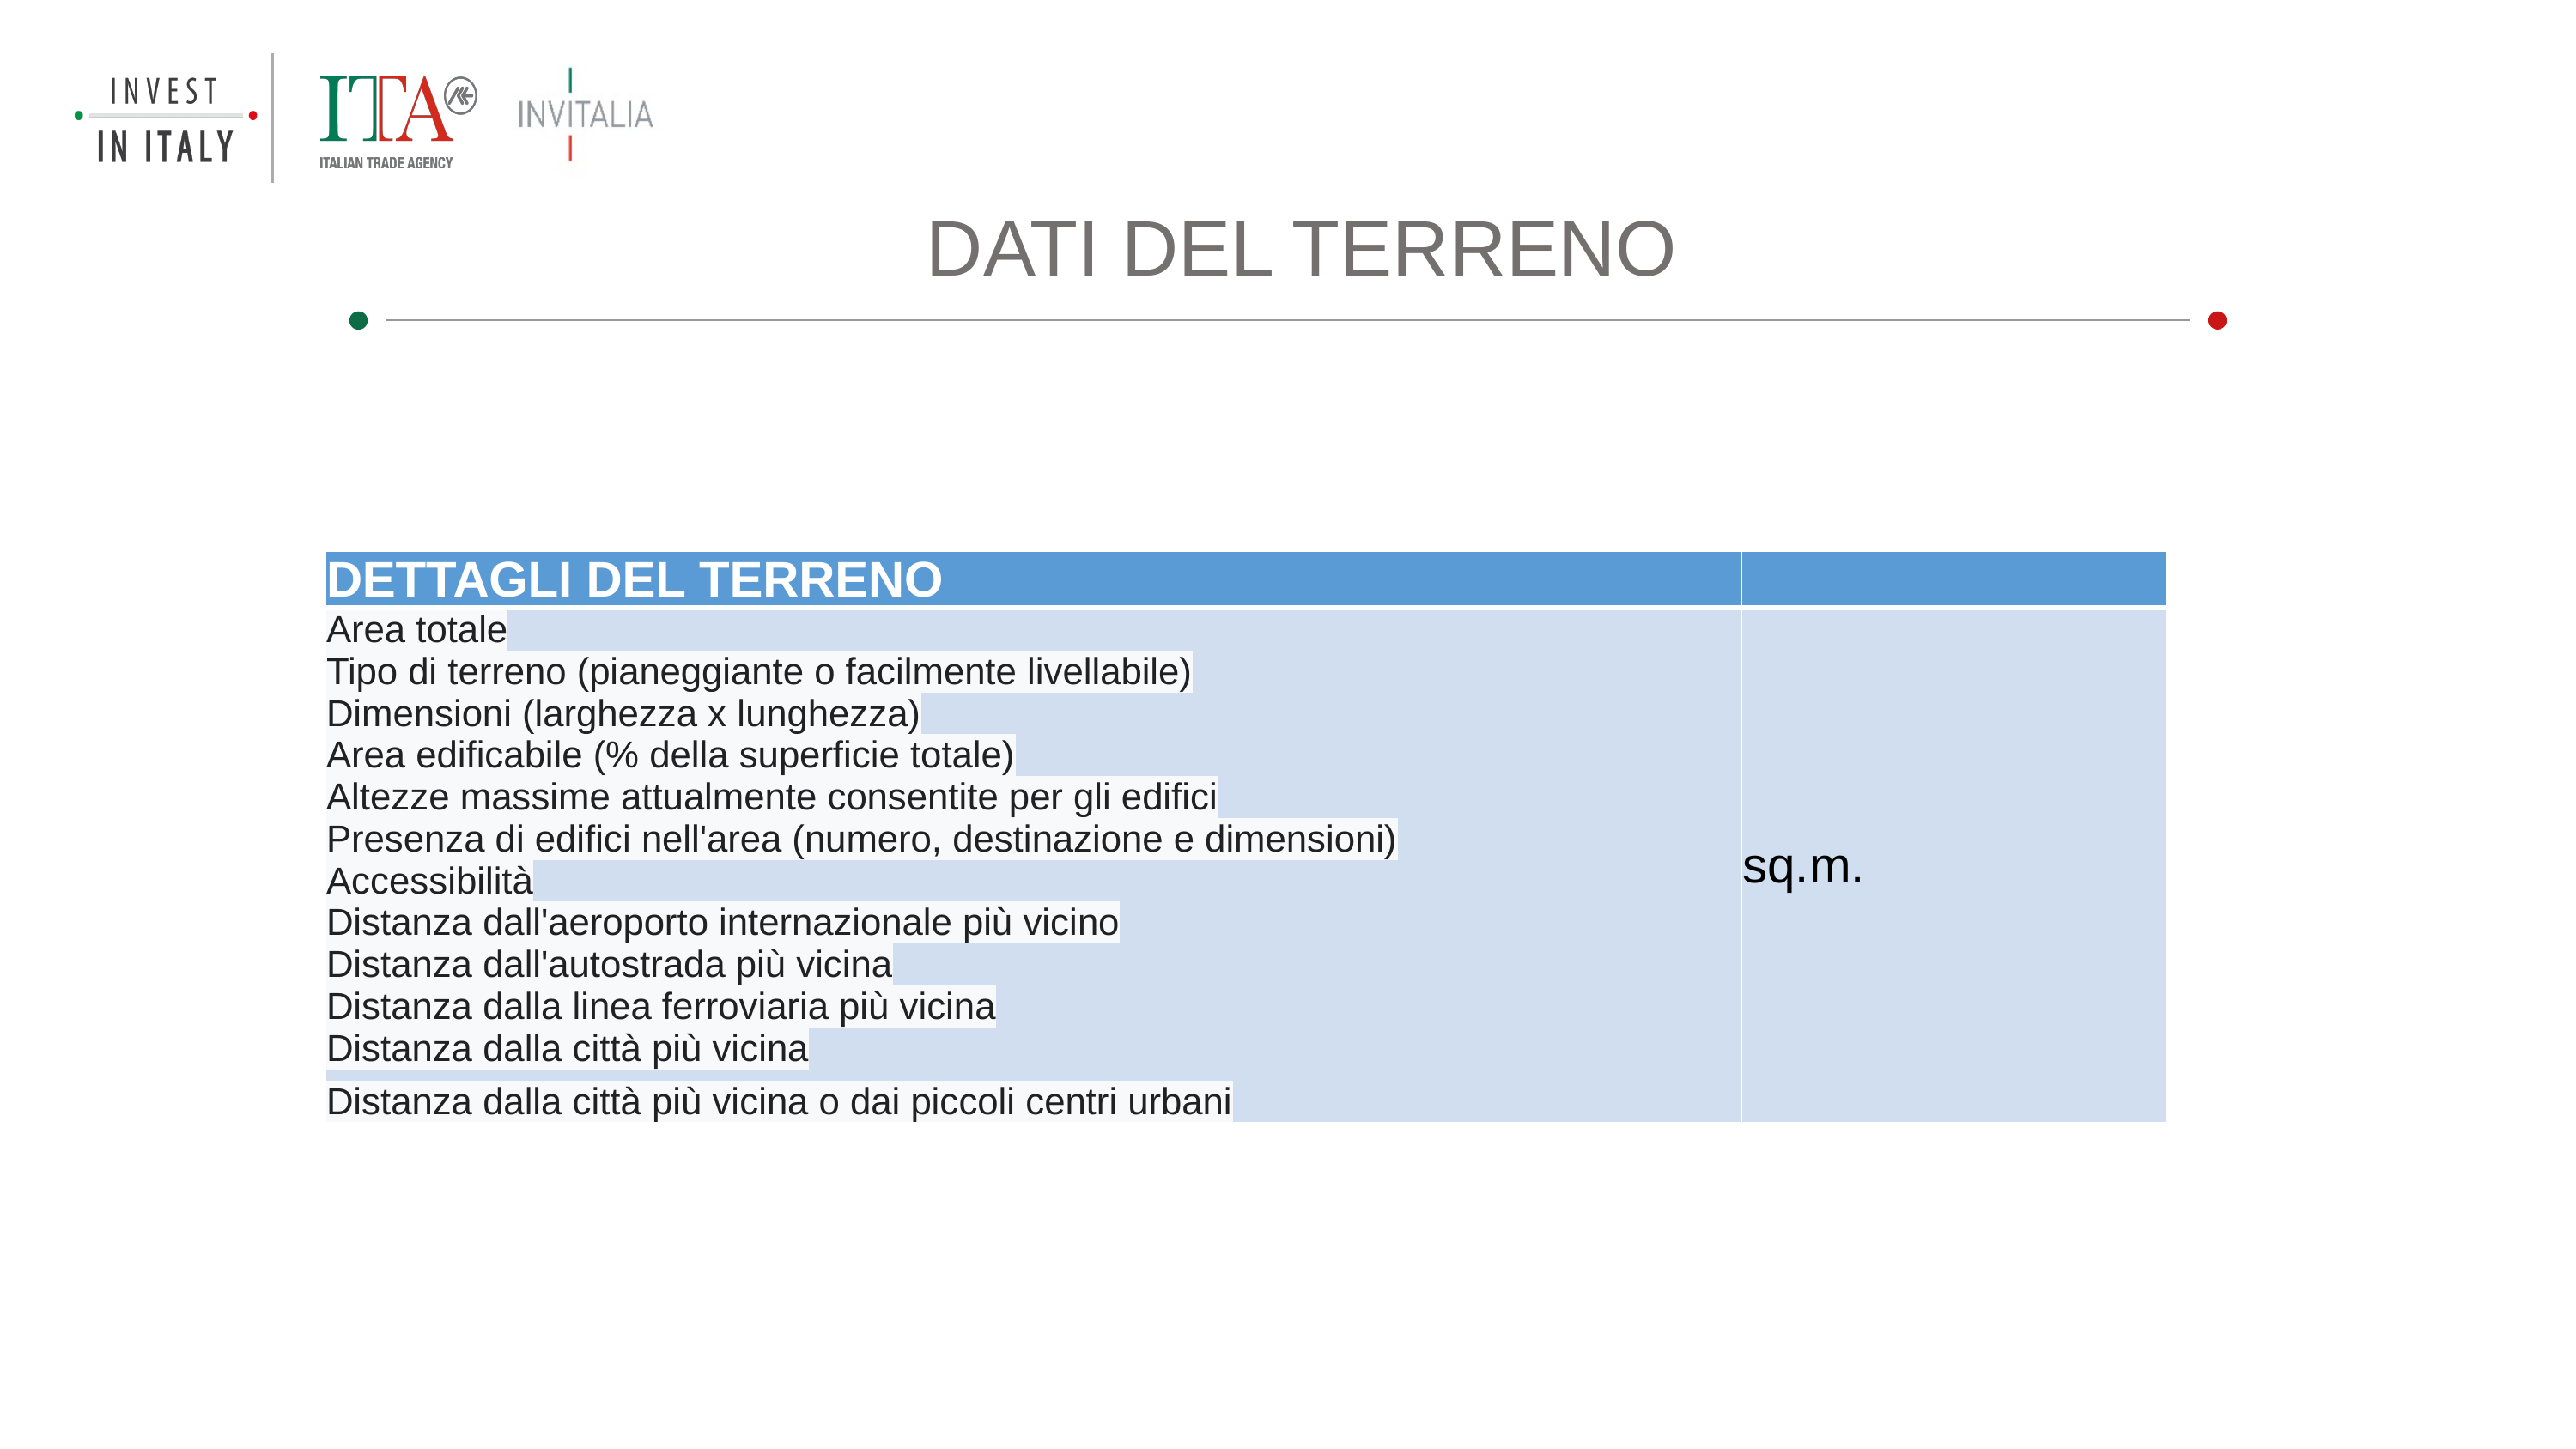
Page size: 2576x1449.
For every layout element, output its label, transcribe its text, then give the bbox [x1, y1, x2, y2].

text_box DATI DEL TERRENO [904, 198, 1700, 311]
table_cell Area totale Tipo di terreno (pianeggiante o facilmente livellabile) Dimensioni (larghezza x lunghezza) Area edificabile (% della superficie totale) Altezze massime attualmente consentite per gli edifici Presenza di edifici nell'area (numero, destinazione e dimensioni) Accessibilità Distanza dall'aeroporto internazionale più vicino Distanza dall'autostrada più vicina Distanza dalla linea ferroviaria più vicina Distanza dalla città più vicina Distanza dalla città più vicina o dai piccoli centri urbani [326, 610, 1741, 1122]
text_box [27, 9, 683, 234]
table_header [1742, 552, 2166, 605]
table_header DETTAGLI DEL TERRENO [326, 552, 1741, 605]
table_cell sq.m. [1742, 610, 2166, 1122]
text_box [349, 311, 2227, 330]
